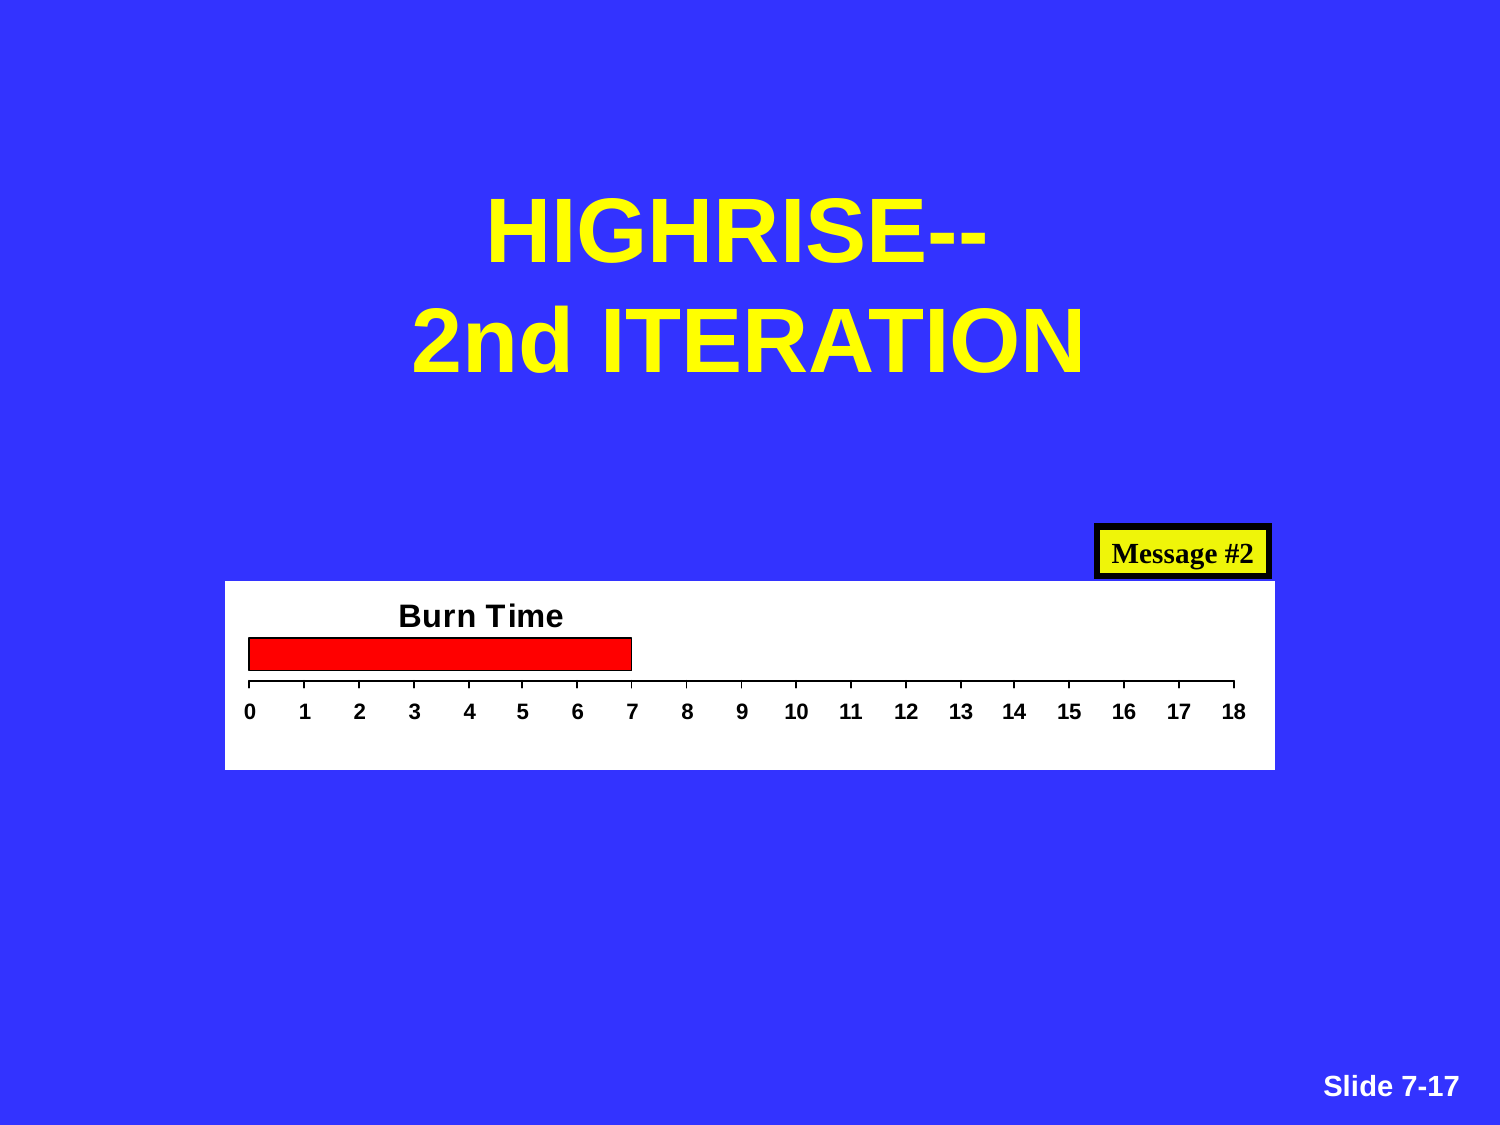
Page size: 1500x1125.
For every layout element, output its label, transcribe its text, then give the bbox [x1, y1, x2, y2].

text_box Message #2 [1096, 526, 1270, 577]
title HIGHRISE-- 2nd ITERATION [112, 187, 1388, 376]
slide_number Slide 7-159 [1124, 1059, 1476, 1125]
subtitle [224, 581, 1276, 771]
